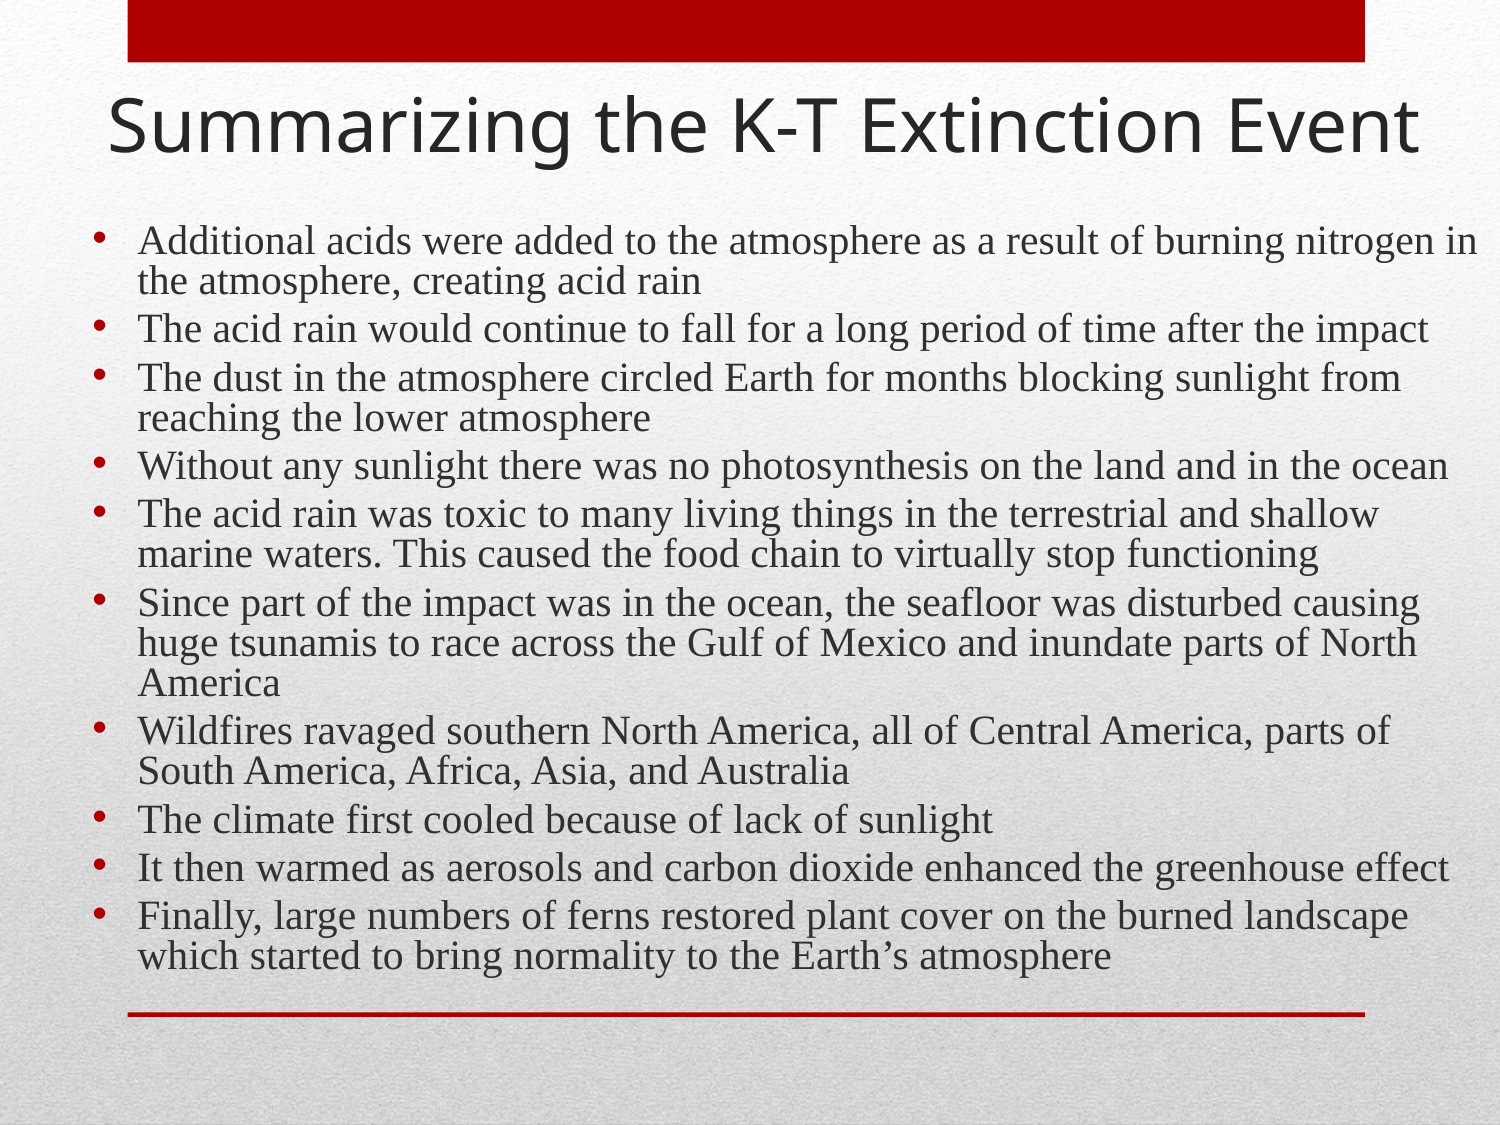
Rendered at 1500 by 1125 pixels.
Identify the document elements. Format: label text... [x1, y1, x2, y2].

list Additional acids were added to the atmosphere as a result of burning nitrogen in the atmosphere, creating acid rain The acid rain would continue to fall for a long period of time after the impact The dust in the atmosphere circled Earth for months blocking sunlight from reaching the lower atmosphere Without any sunlight there was no photosynthesis on the land and in the ocean The acid rain was toxic to many living things in the terrestrial and shallow marine waters. This caused the food chain to virtually stop functioning Since part of the impact was in the ocean, the seafloor was disturbed causing huge tsunamis to race across the Gulf of Mexico and inundate parts of North America Wildfires ravaged southern North America, all of Central America, parts of South America, Africa, Asia, and Australia The climate first cooled because of lack of sunlight It then warmed as aerosols and carbon dioxide enhanced the greenhouse effect Finally, large numbers of ferns restored plant cover on the burned landscape which started to bring normality to the Earth’s atmosphere [24, 162, 1500, 1038]
title Summarizing the K-T Extinction Event [27, 50, 1500, 162]
